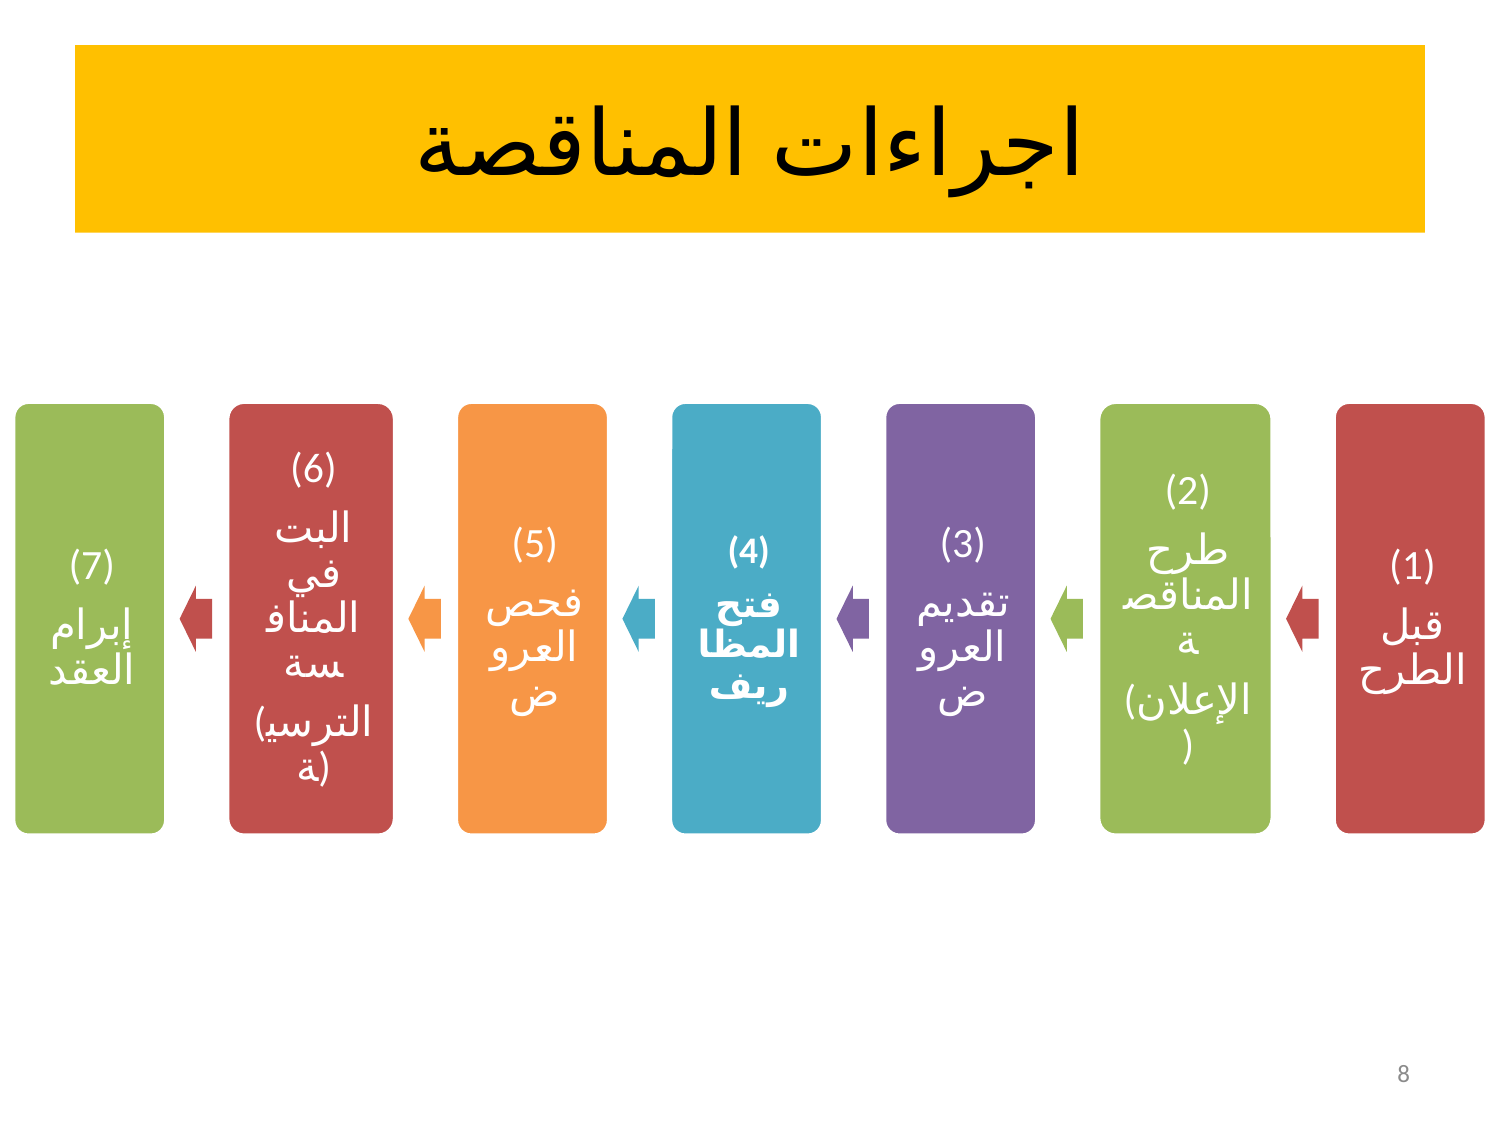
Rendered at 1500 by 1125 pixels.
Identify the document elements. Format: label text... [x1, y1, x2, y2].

title اجراءات المناقصة [75, 45, 1425, 233]
slide_number 8 [1074, 1042, 1425, 1103]
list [12, 349, 1488, 888]
